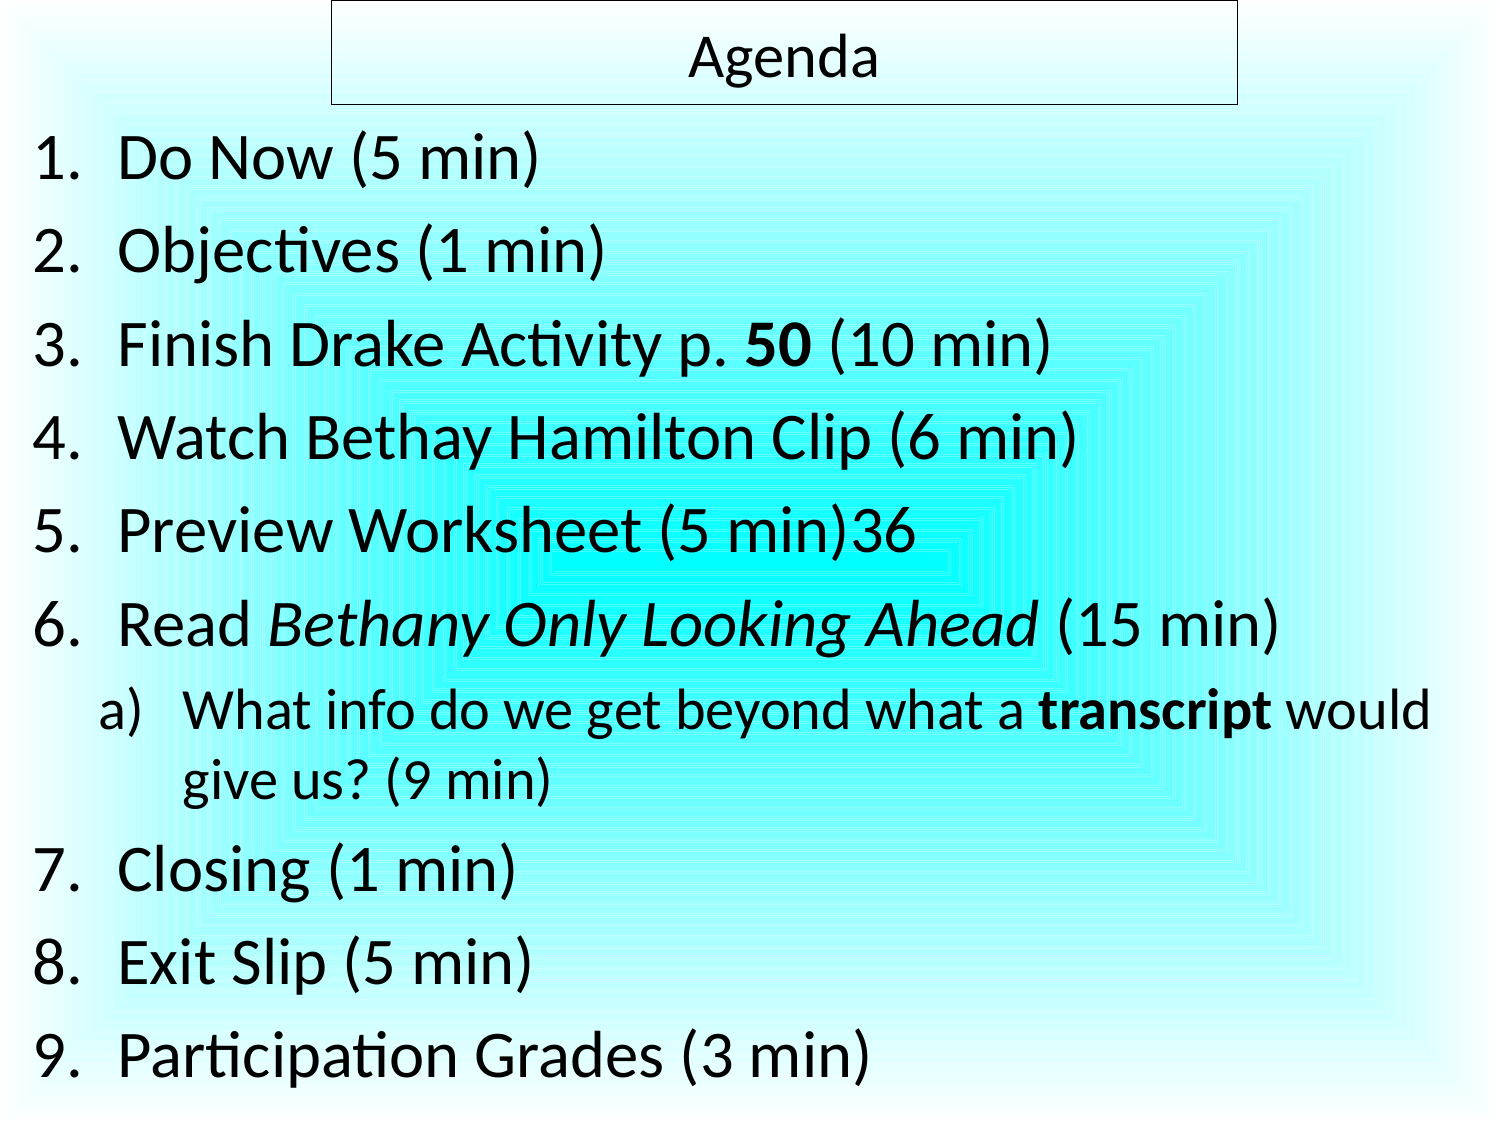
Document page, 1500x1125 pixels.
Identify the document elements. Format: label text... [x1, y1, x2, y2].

list Do Now (5 min) Objectives (1 min) Finish Drake Activity p. 50 (10 min) Watch Bethay Hamilton Clip (6 min) Preview Worksheet (5 min)36 Read Bethany Only Looking Ahead (15 min) What info do we get beyond what a transcript would give us? (9 min) Closing (1 min) Exit Slip (5 min) Participation Grades (3 min) [0, 104, 1500, 1125]
text_box Agenda [331, 0, 1238, 105]
